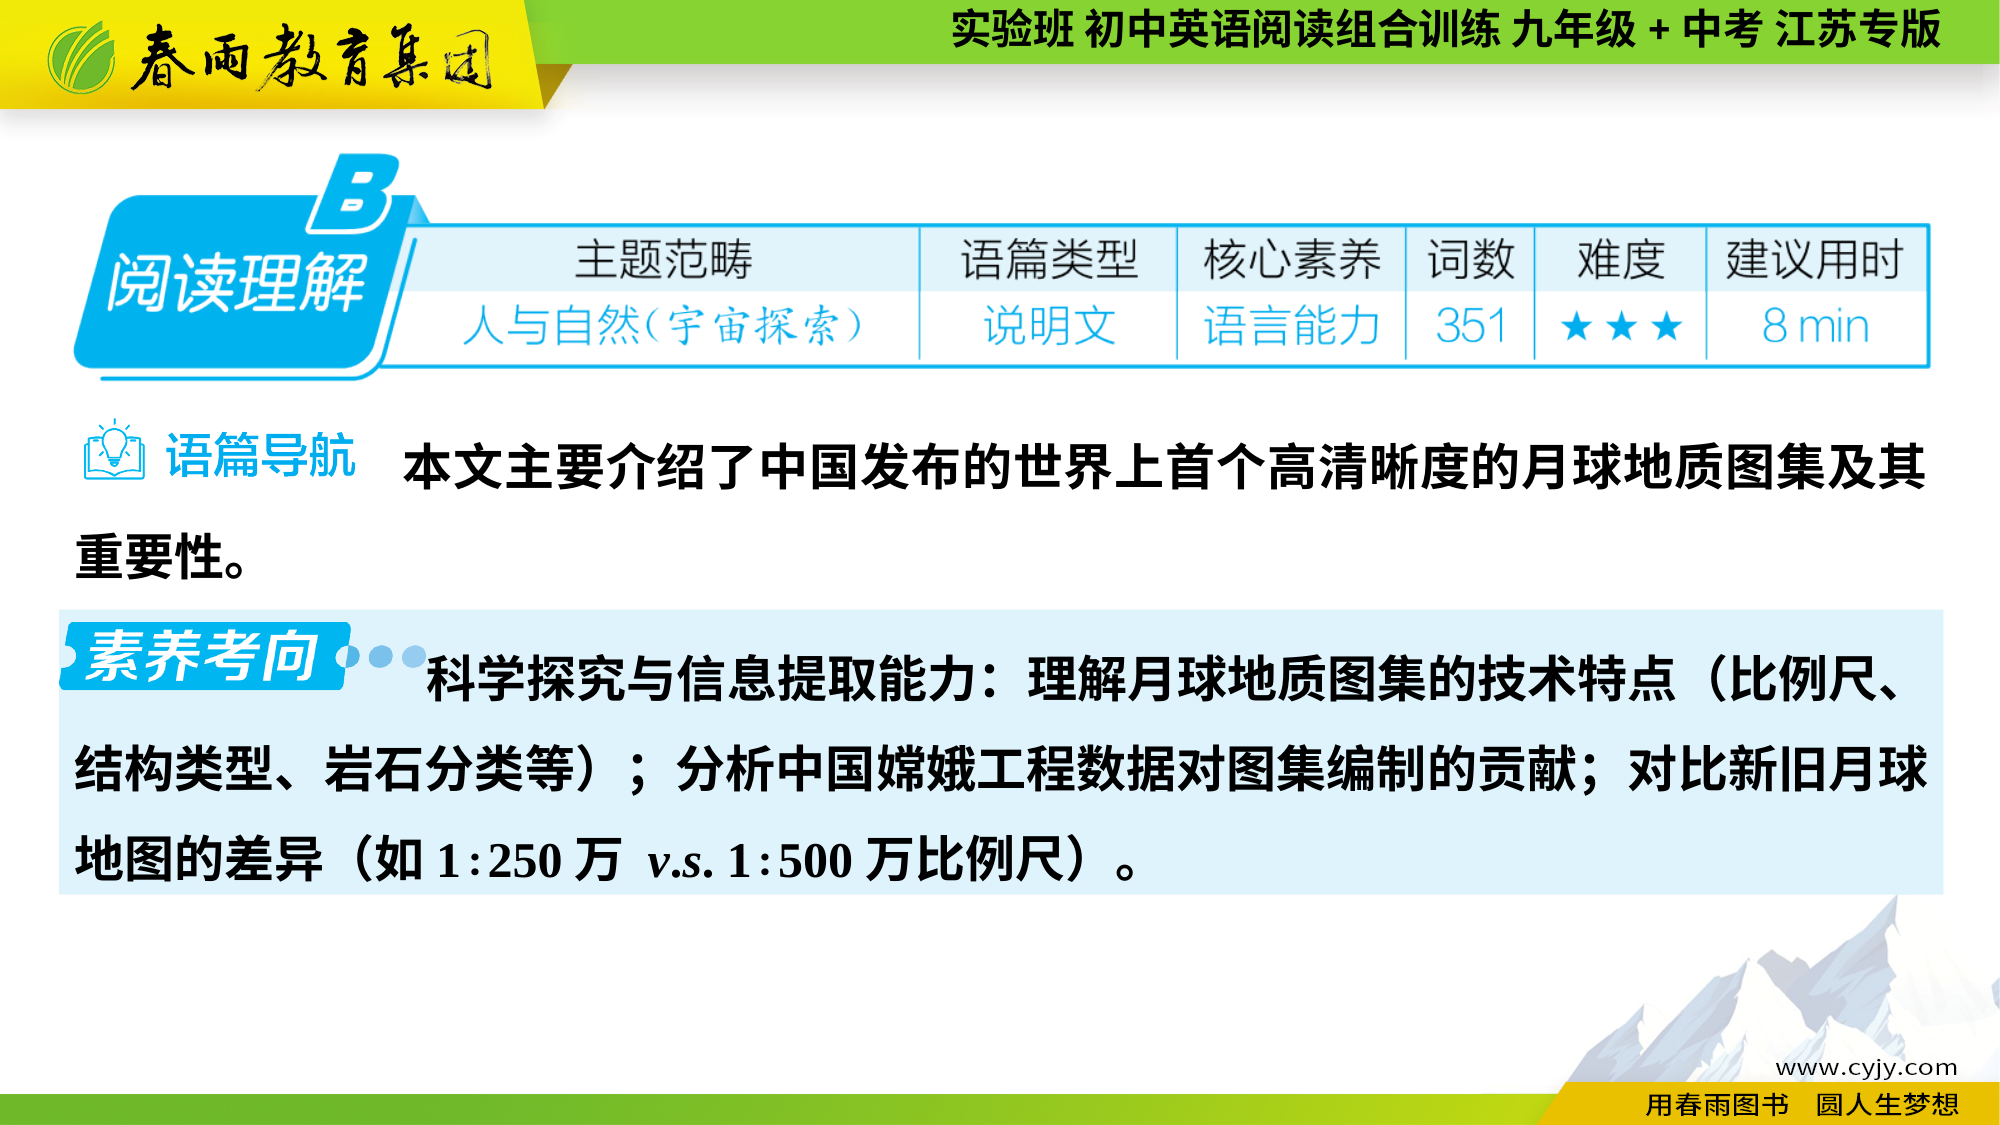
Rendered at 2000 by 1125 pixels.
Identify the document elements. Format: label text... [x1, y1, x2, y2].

picture [0, 0, 2000, 1125]
text_box 科学探究与信息提取能力：理解月球地质图集的技术特点（比例尺、结构类型、岩石分类等）；分析中国嫦娥工程数据对图集编制的贡献；对比新旧月球地图的差异（如1∶250万 v.s. 1∶500万比例尺）。 [59, 609, 1944, 895]
list 本文主要介绍了中国发布的世界上首个高清晰度的月球地质图集及其重要性。 [59, 398, 1944, 596]
